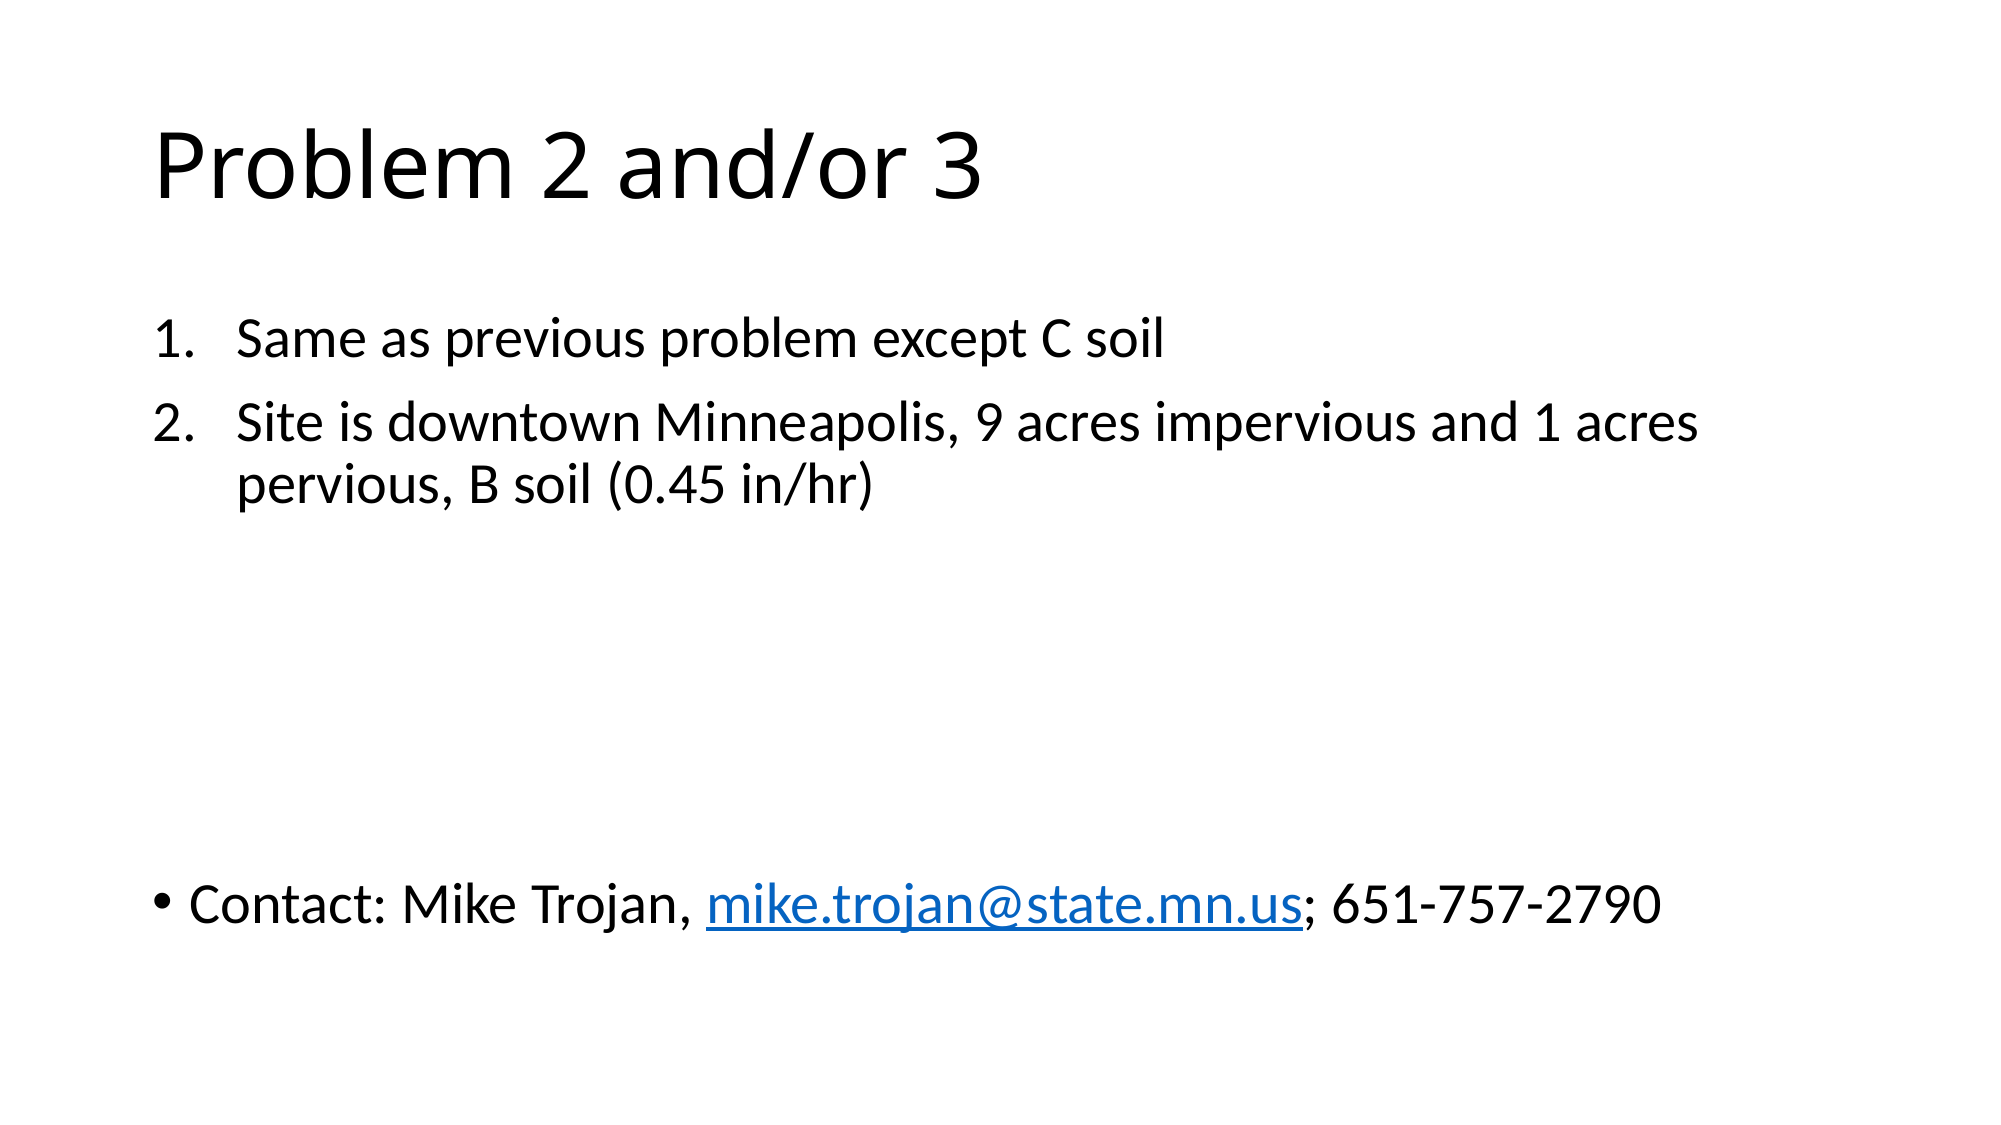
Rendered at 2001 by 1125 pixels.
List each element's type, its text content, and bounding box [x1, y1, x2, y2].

list Same as previous problem except C soil Site is downtown Minneapolis, 9 acres impervious and 1 acres pervious, B soil (0.45 in/hr) Contact: Mike Trojan, mike.trojan@state.mn.us; 651-757-2790 [137, 299, 1863, 1014]
title Problem 2 and/or 3 [137, 59, 1863, 278]
